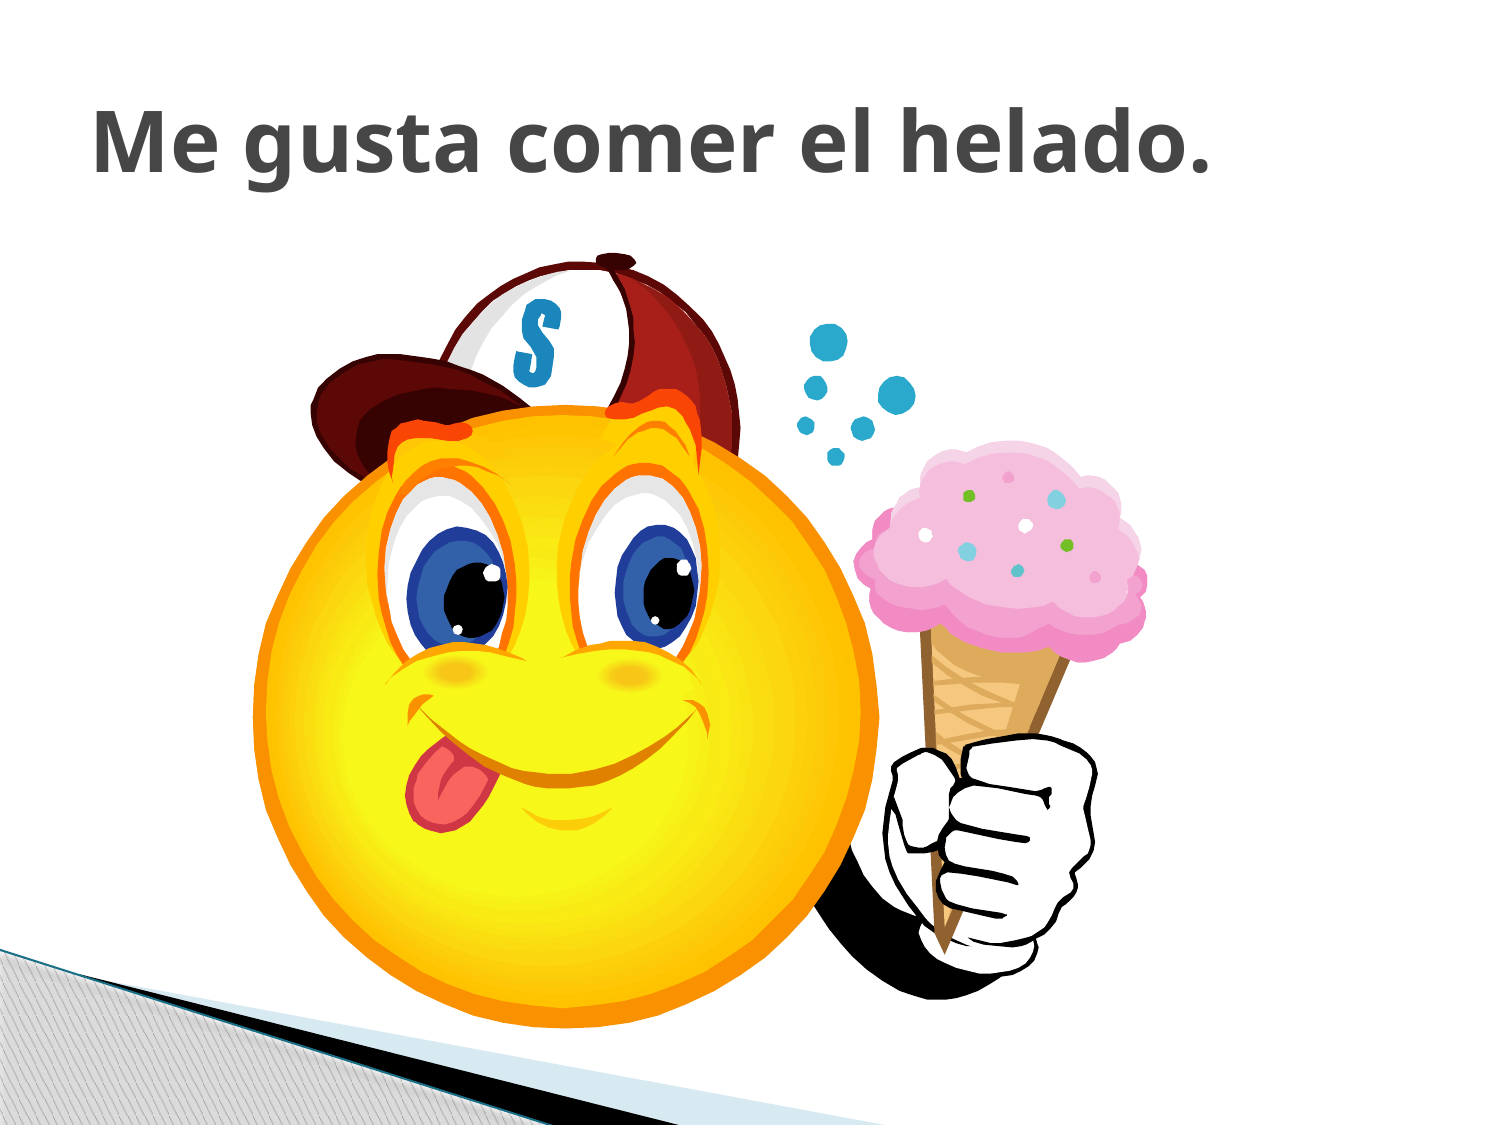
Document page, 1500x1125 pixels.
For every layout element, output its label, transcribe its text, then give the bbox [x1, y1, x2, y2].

title Me gusta comer el helado. [75, 45, 1425, 233]
picture [249, 249, 1151, 1032]
